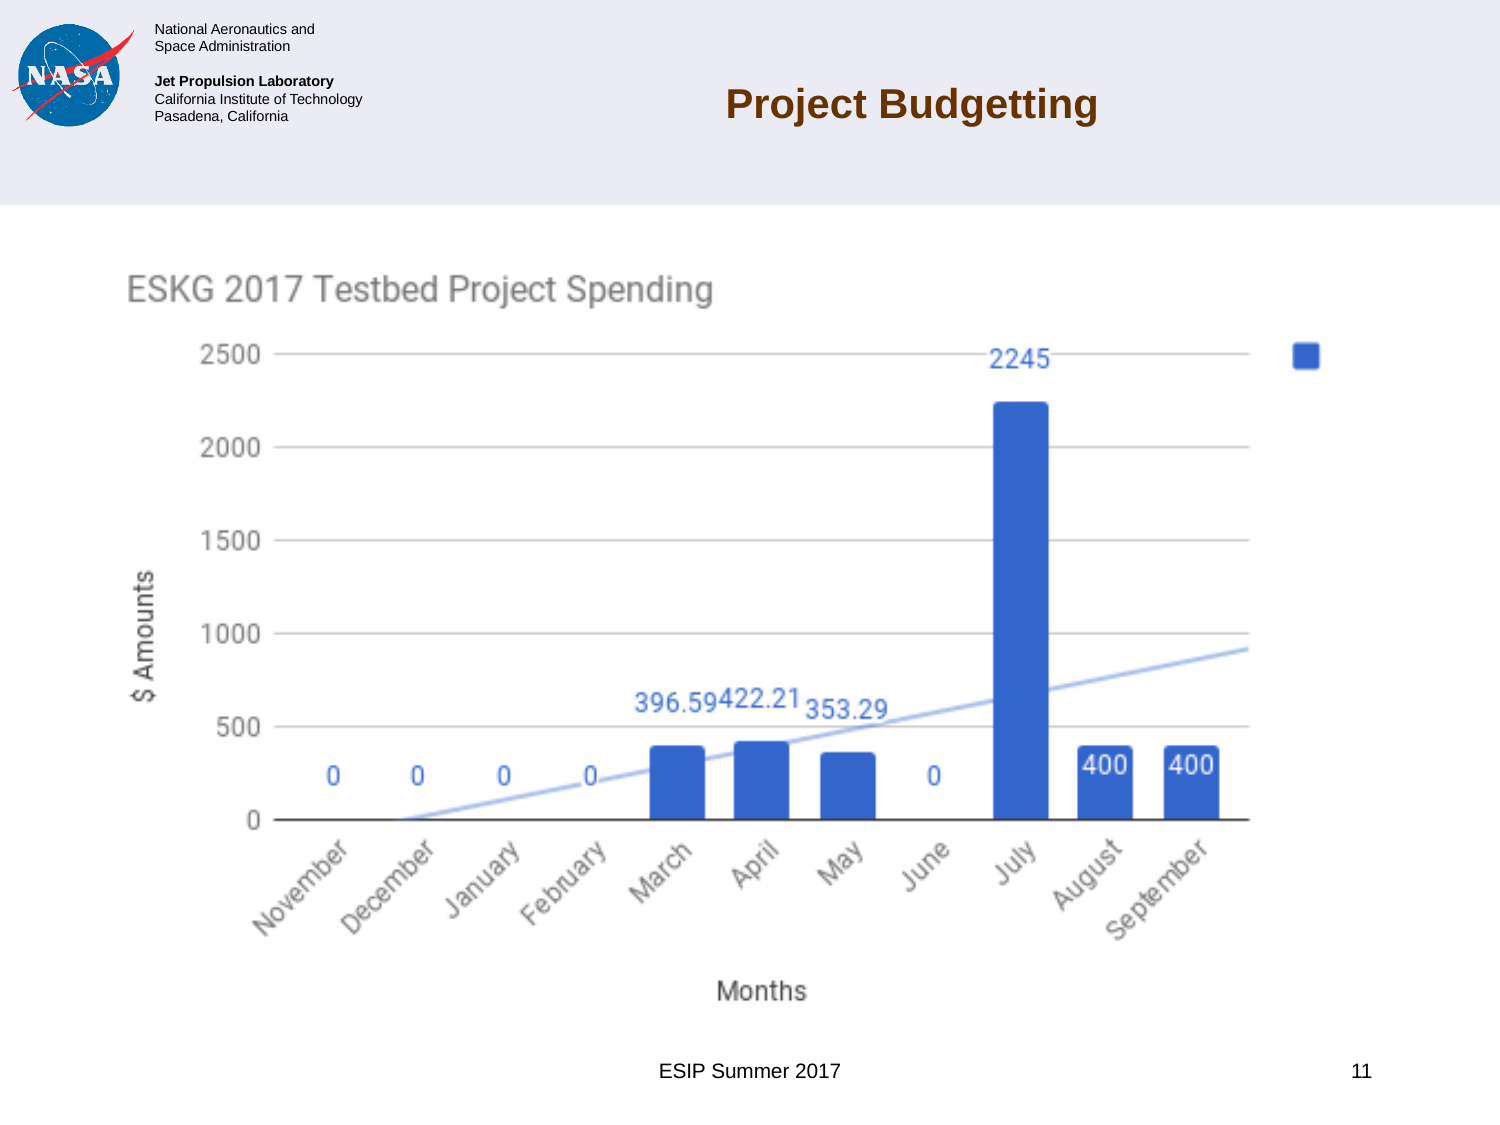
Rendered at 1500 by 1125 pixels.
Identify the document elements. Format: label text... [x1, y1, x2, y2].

slide_number 11 [1074, 1060, 1388, 1125]
title Project Budgetting [337, 8, 1488, 197]
picture [84, 227, 1415, 1051]
footer ESIP Summer 2017 [512, 1060, 988, 1125]
picture [12, 24, 139, 132]
